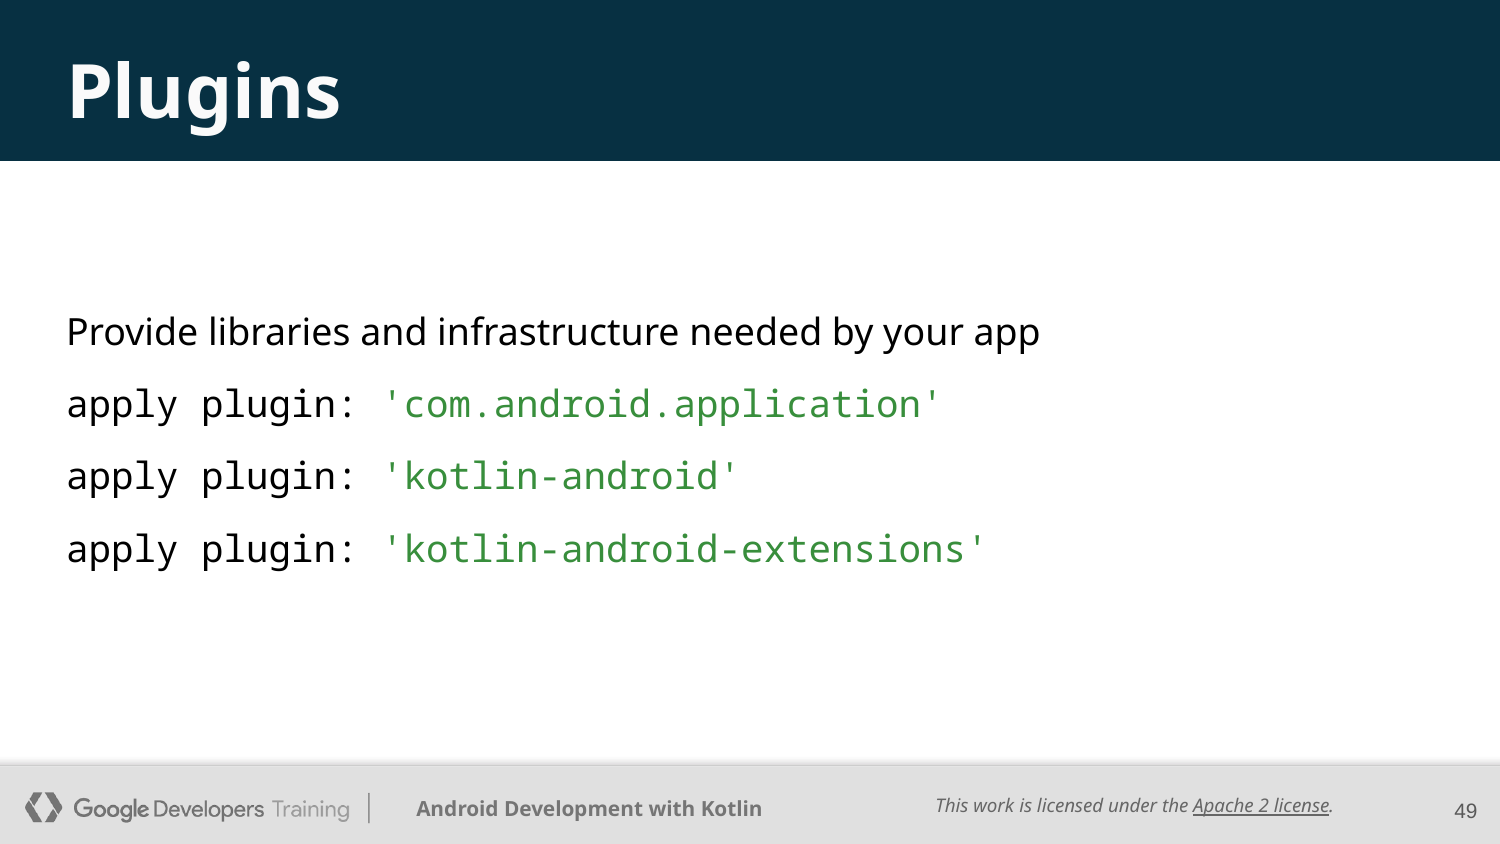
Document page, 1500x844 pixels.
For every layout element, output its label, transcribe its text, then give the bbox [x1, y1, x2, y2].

title Plugins [51, 28, 1449, 122]
list Provide libraries and infrastructure needed by your app apply plugin: 'com.android.application' apply plugin: 'kotlin-android' apply plugin: 'kotlin-android-extensions' [51, 285, 1449, 661]
slide_number ‹#› [1402, 777, 1493, 842]
picture [0, 161, 1500, 844]
